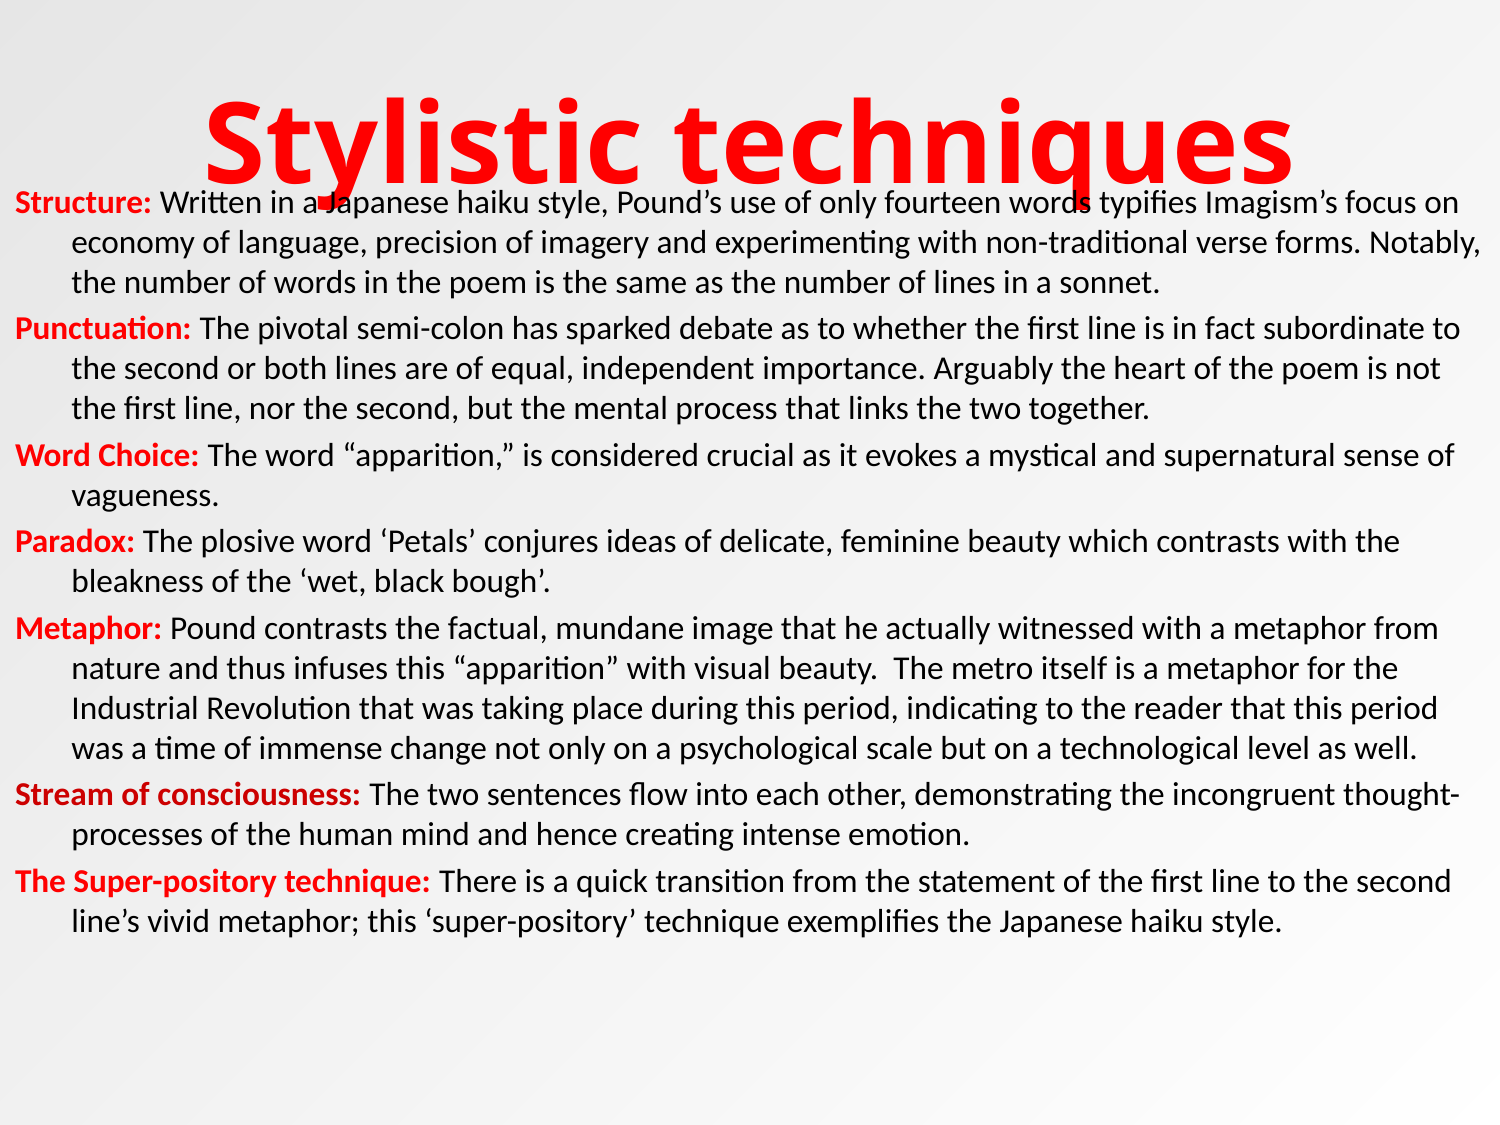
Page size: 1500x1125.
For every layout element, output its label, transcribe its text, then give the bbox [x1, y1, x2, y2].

list Structure: Written in a Japanese haiku style, Pound’s use of only fourteen words typifies Imagism’s focus on economy of language, precision of imagery and experimenting with non-traditional verse forms. Notably, the number of words in the poem is the same as the number of lines in a sonnet. Punctuation: The pivotal semi-colon has sparked debate as to whether the first line is in fact subordinate to the second or both lines are of equal, independent importance. Arguably the heart of the poem is not the first line, nor the second, but the mental process that links the two together. Word Choice: The word “apparition,” is considered crucial as it evokes a mystical and supernatural sense of vagueness. Paradox: The plosive word ‘Petals’ conjures ideas of delicate, feminine beauty which contrasts with the bleakness of the ‘wet, black bough’. Metaphor: Pound contrasts the factual, mundane image that he actually witnessed with a metaphor from nature and thus infuses this “apparition” with visual beauty. The metro itself is a metaphor for the Industrial Revolution that was taking place during this period, indicating to the reader that this period was a time of immense change not only on a psychological scale but on a technological level as well. Stream of consciousness: The two sentences flow into each other, demonstrating the incongruent thought-processes of the human mind and hence creating intense emotion. The Super-pository technique: There is a quick transition from the statement of the first line to the second line’s vivid metaphor; this ‘super-pository’ technique exemplifies the Japanese haiku style. [0, 172, 1500, 1125]
title Stylistic techniques [74, 44, 1426, 172]
